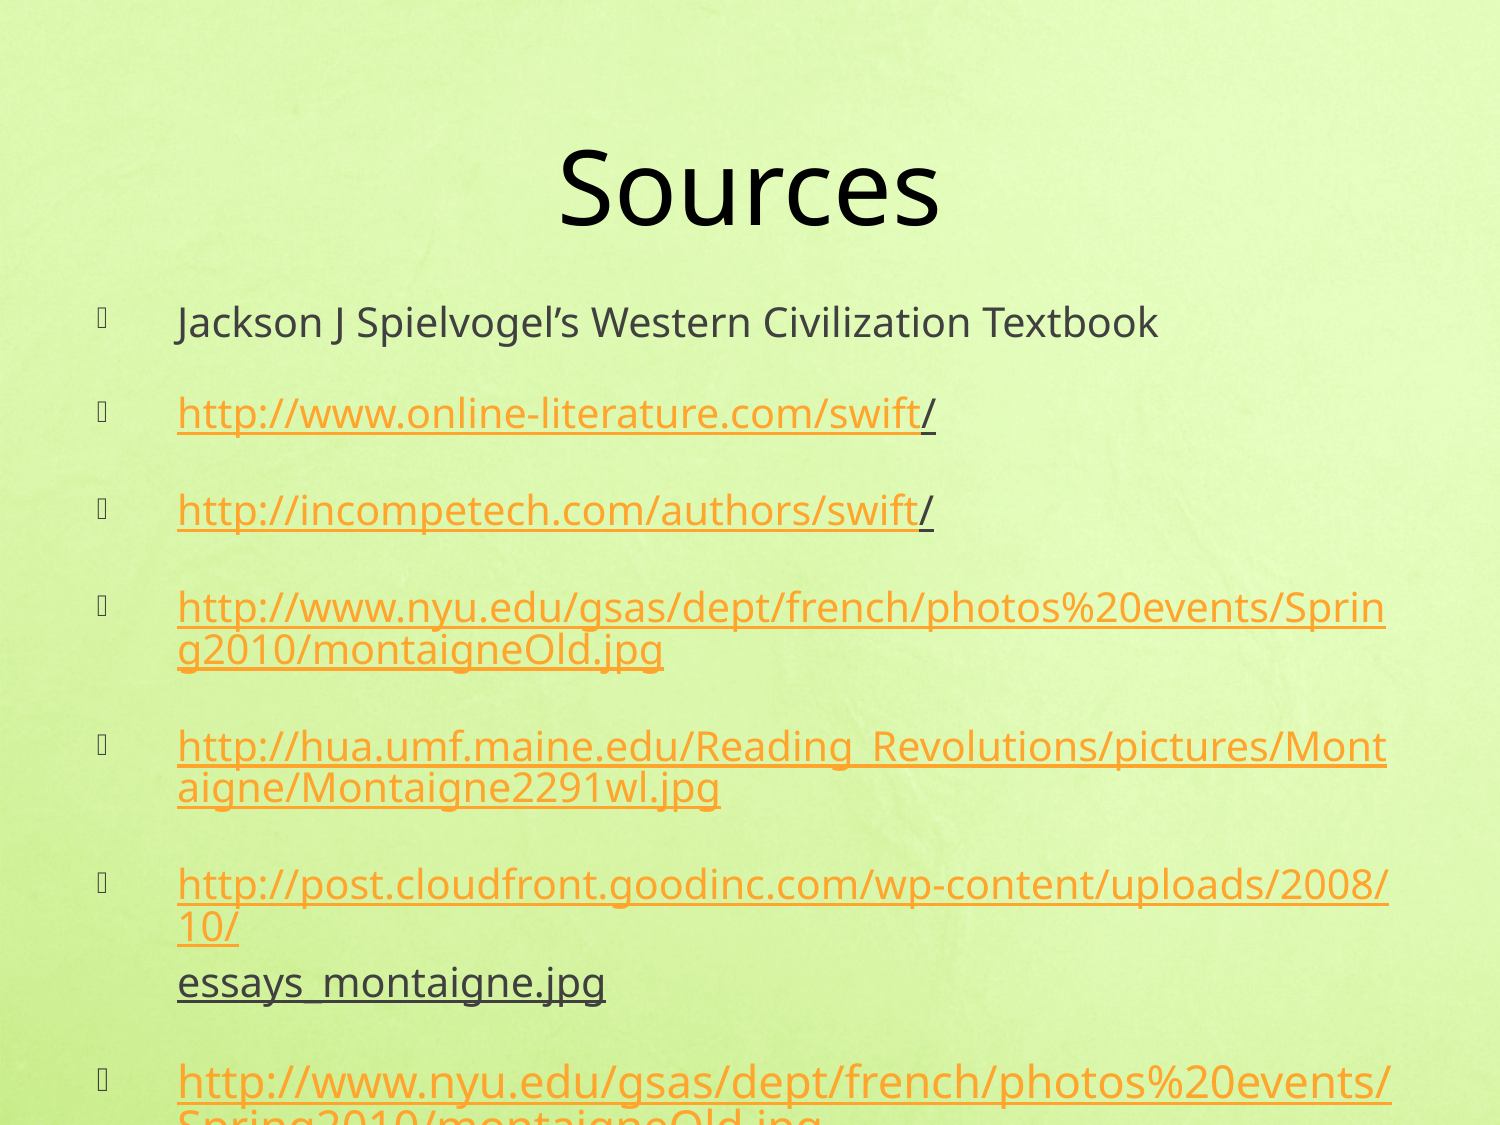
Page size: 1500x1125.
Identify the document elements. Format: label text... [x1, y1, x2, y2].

title Sources [81, 15, 1419, 254]
list Jackson J Spielvogel’s Western Civilization Textbook http://www.online-literature.com/swift/ http://incompetech.com/authors/swift/ http://www.nyu.edu/gsas/dept/french/photos%20events/Spring2010/montaigneOld.jpg http://hua.umf.maine.edu/Reading_Revolutions/pictures/Montaigne/Montaigne2291wl.jpg http://post.cloudfront.goodinc.com/wp-content/uploads/2008/10/essays_montaigne.jpg http://www.nyu.edu/gsas/dept/french/photos%20events/Spring2010/montaigneOld.jpg [81, 288, 1419, 1005]
